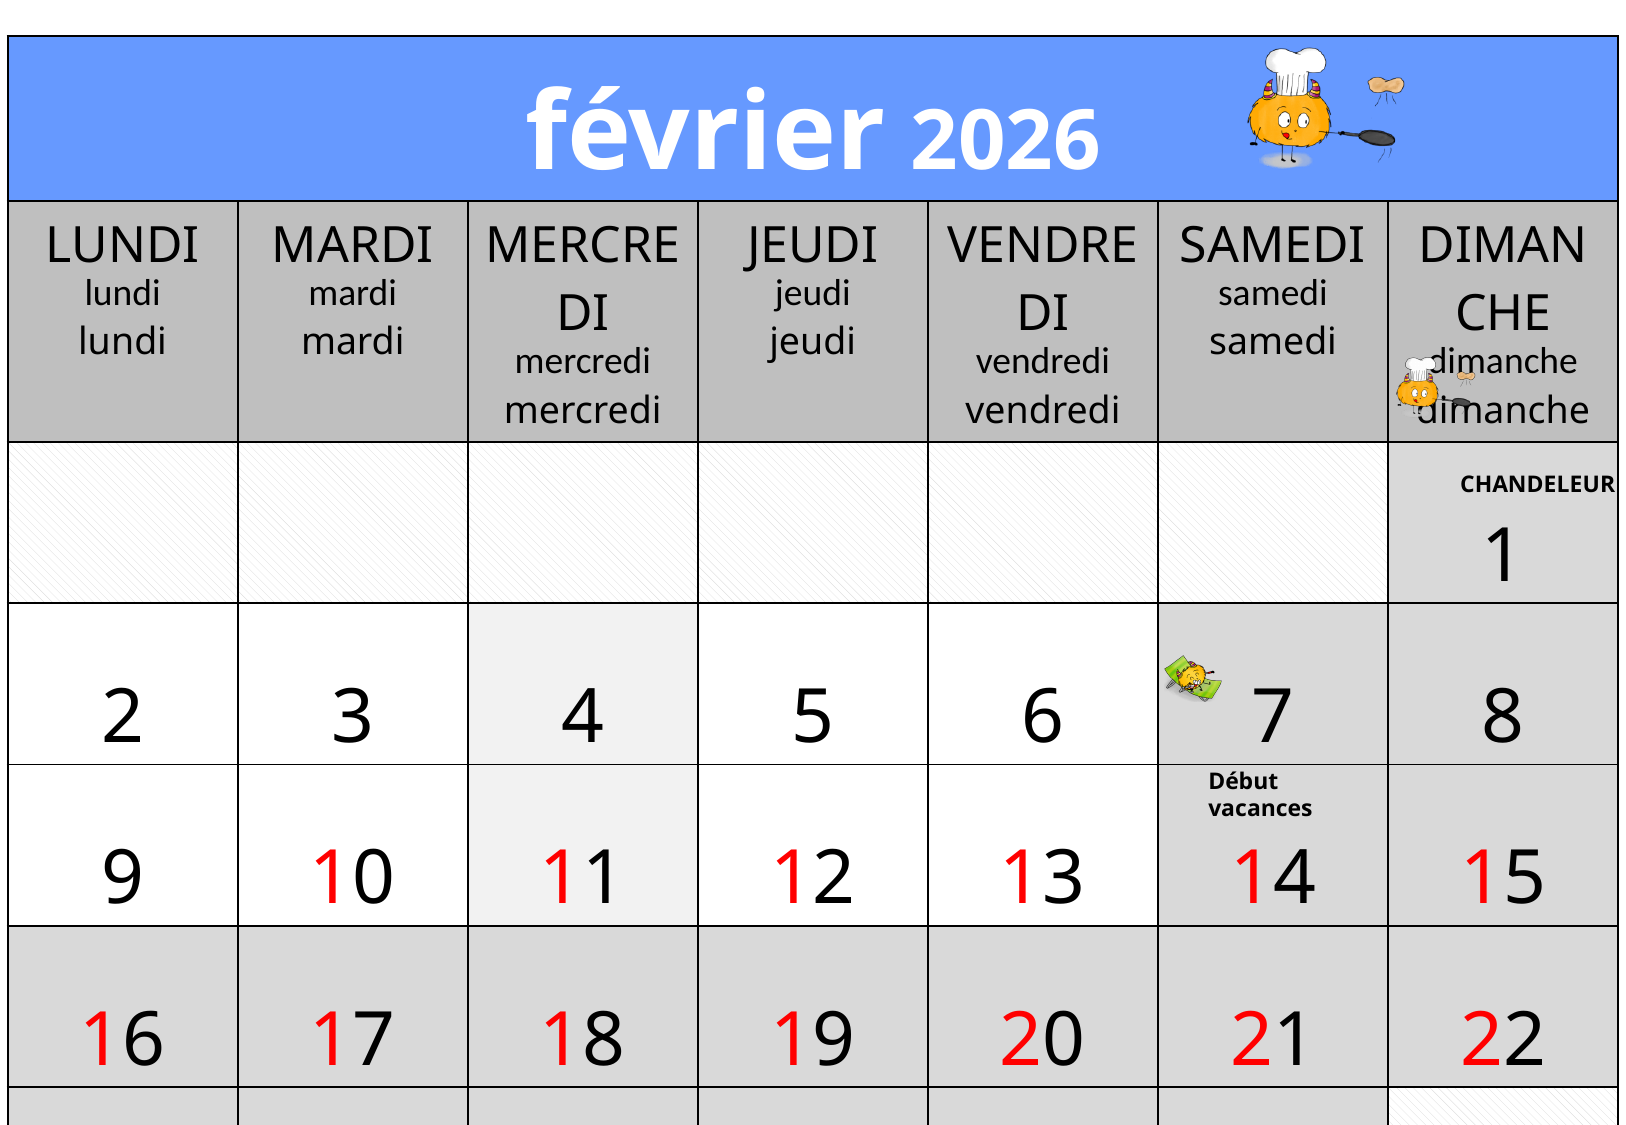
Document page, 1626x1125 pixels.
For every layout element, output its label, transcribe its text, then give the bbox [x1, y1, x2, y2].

table_cell 25 [469, 1088, 697, 1125]
table_cell 9 [9, 765, 237, 925]
table_cell 22 [1389, 927, 1617, 1086]
table_cell 19 [699, 927, 927, 1086]
table_cell DIMANCHE dimanche dimanche [1389, 202, 1617, 441]
table_cell SAMEDI samedi samedi [1159, 202, 1387, 441]
table_cell MERCREDI mercredi mercredi [469, 202, 697, 441]
table_cell 2 [9, 604, 237, 764]
table_cell [239, 443, 467, 602]
table_cell 6 [929, 604, 1157, 764]
table_cell 27 [929, 1088, 1157, 1125]
table_cell 7 [1159, 604, 1387, 764]
table_cell [9, 443, 237, 602]
table_cell 4 [469, 604, 697, 764]
table_cell VENDREDI vendredi vendredi [929, 202, 1157, 441]
table_cell [1389, 1088, 1617, 1125]
table_cell 1 [1389, 443, 1617, 602]
table_cell JEUDI jeudi jeudi [699, 202, 927, 441]
table_cell MARDI mardi mardi [239, 202, 467, 441]
table_cell 17 [239, 927, 467, 1086]
table_cell 20 [929, 927, 1157, 1086]
table_cell [469, 443, 697, 602]
table_cell 18 [469, 927, 697, 1086]
picture [1393, 349, 1479, 420]
text_box CHANDELEUR [1438, 462, 1625, 505]
table_cell 23 [9, 1088, 237, 1125]
table_cell [699, 443, 927, 602]
picture [1164, 655, 1222, 702]
text_box Début vacances [1193, 759, 1400, 829]
table_cell 5 [699, 604, 927, 764]
table_cell 14 [1159, 765, 1387, 925]
table_cell 11 [469, 765, 697, 925]
table_cell 21 [1159, 927, 1387, 1086]
table_cell 13 [929, 765, 1157, 925]
table_cell 3 [239, 604, 467, 764]
picture [1241, 31, 1410, 172]
table_cell 10 [239, 765, 467, 925]
table_cell 15 [1389, 765, 1617, 925]
table_cell [1159, 443, 1387, 602]
table_cell 26 [699, 1088, 927, 1125]
table_cell 16 [9, 927, 237, 1086]
table_header février 2026 [9, 37, 1617, 200]
table_cell 12 [699, 765, 927, 925]
table_cell 24 [239, 1088, 467, 1125]
table_cell [929, 443, 1157, 602]
table_cell 28 [1159, 1088, 1387, 1125]
table_cell LUNDI lundi lundi [9, 202, 237, 441]
table_cell 8 [1389, 604, 1617, 764]
